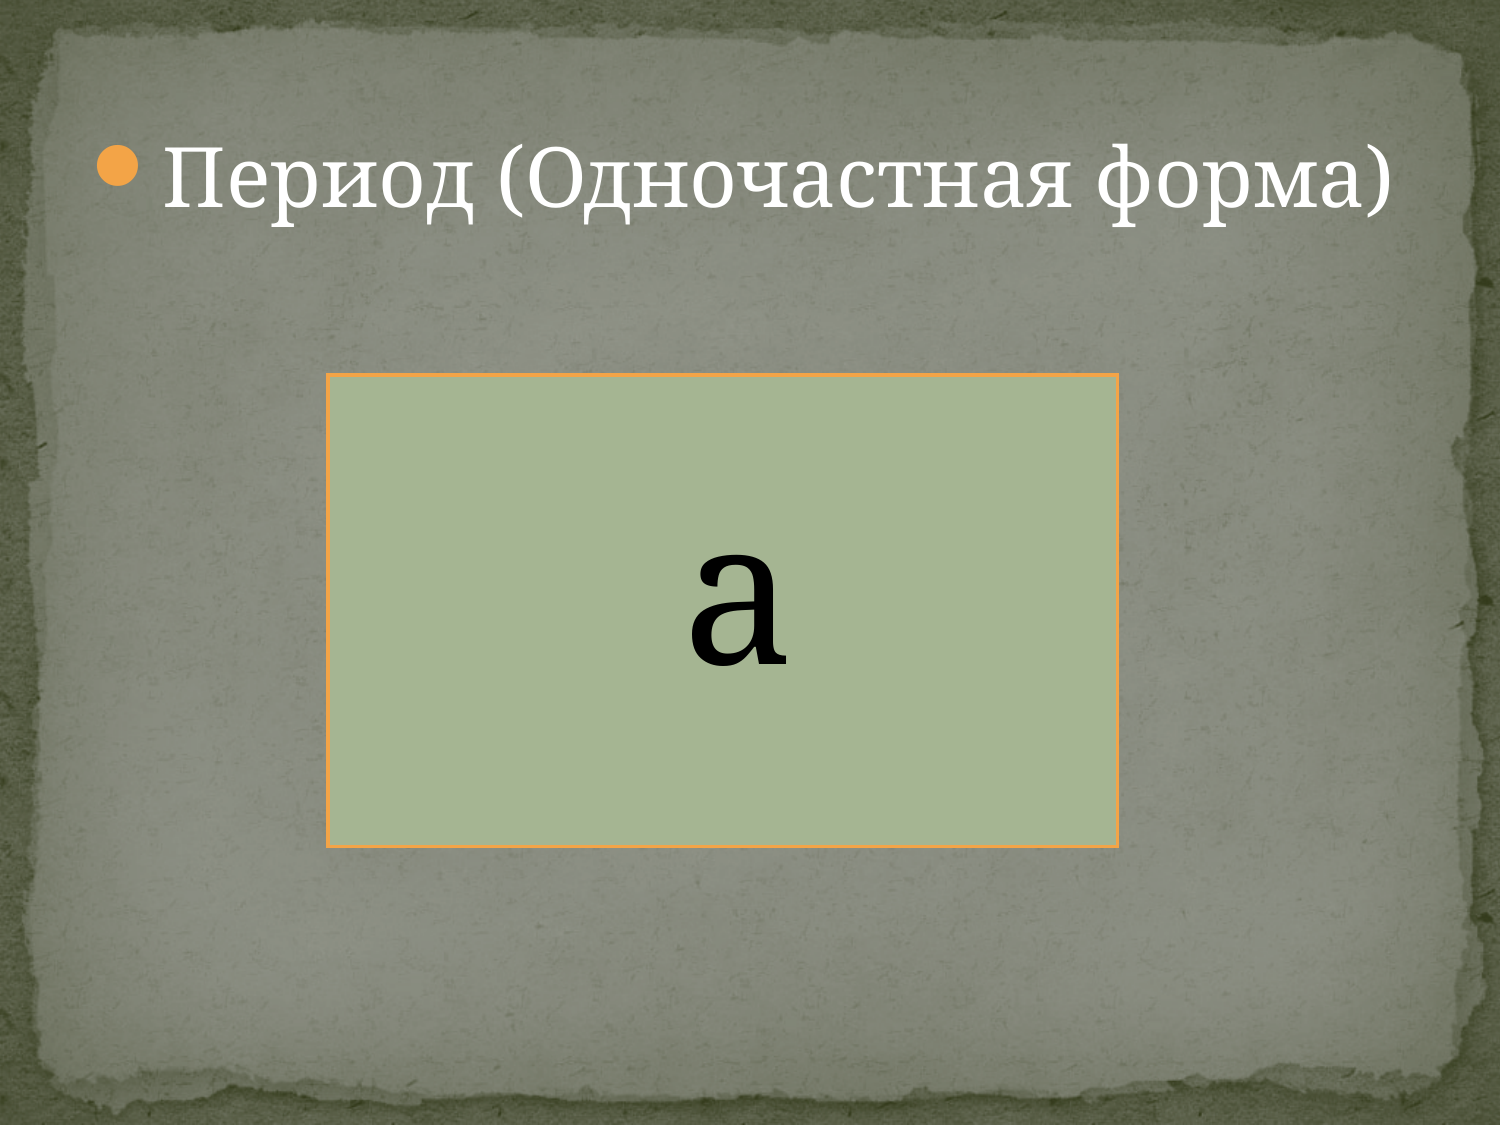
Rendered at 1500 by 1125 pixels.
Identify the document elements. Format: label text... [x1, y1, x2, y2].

text_box [328, 374, 1118, 847]
text_box a [667, 456, 973, 712]
list Период (Одночастная форма) [76, 116, 1428, 1006]
